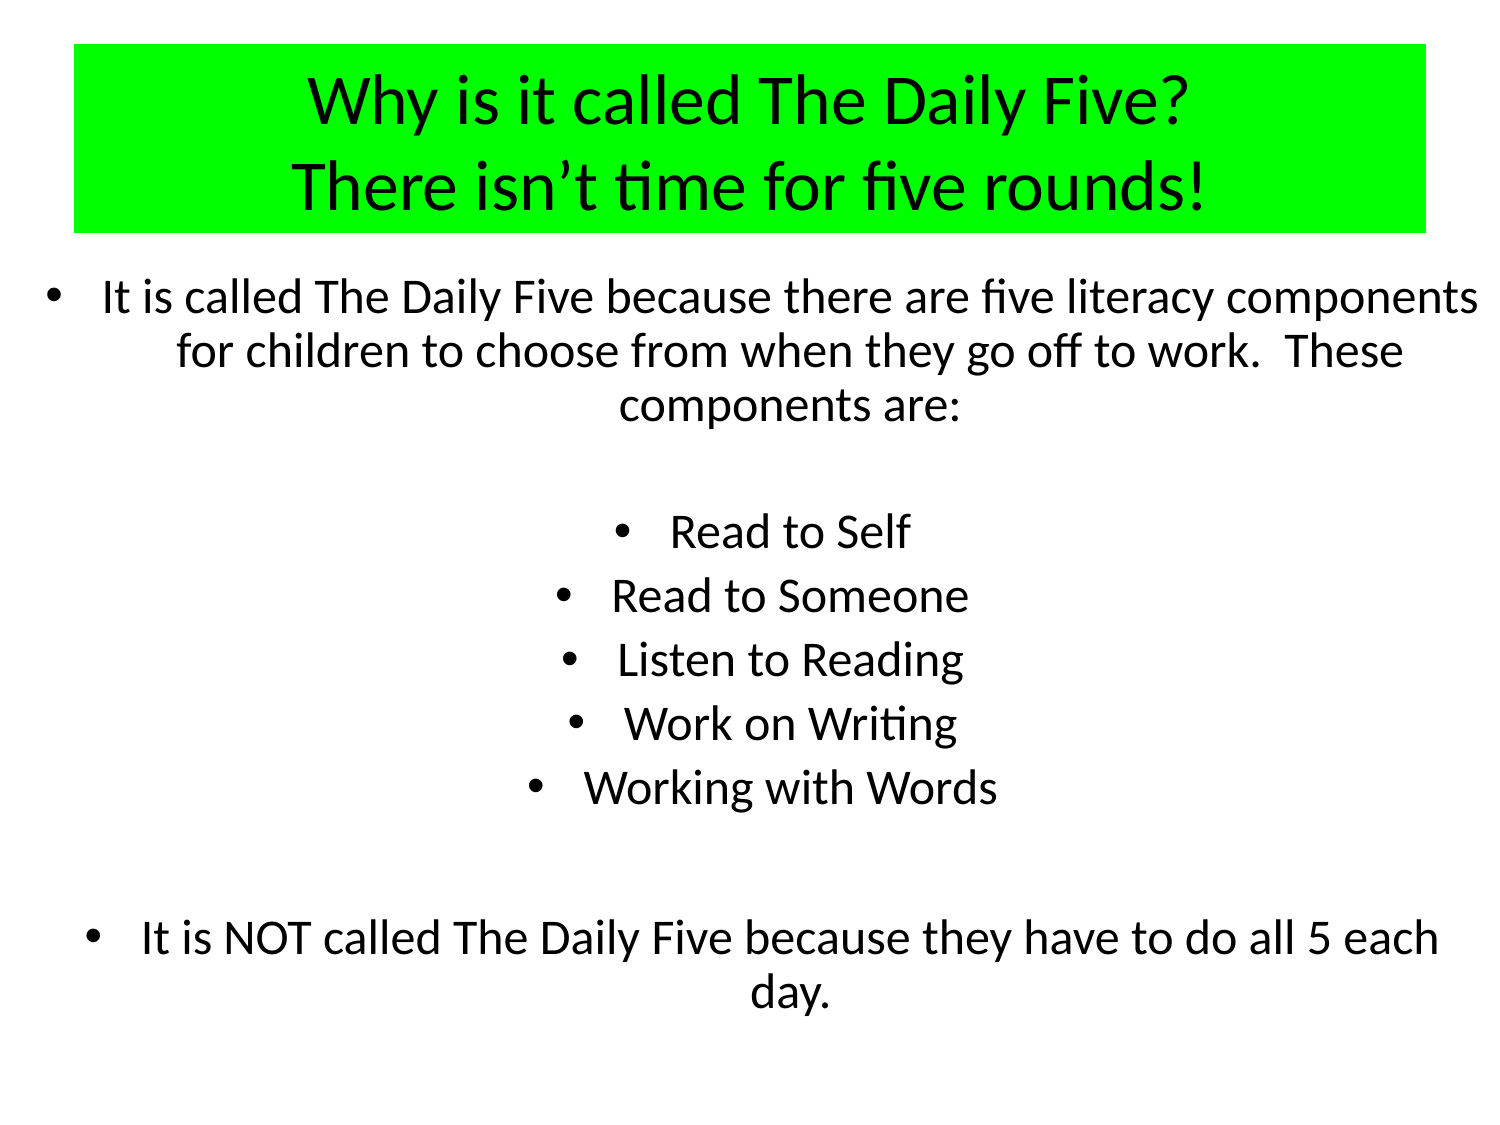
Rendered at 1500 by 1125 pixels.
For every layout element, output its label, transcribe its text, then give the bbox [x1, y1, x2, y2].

title Why is it called The Daily Five? There isn’t time for five rounds! [74, 44, 1426, 233]
list It is called The Daily Five because there are five literacy components for children to choose from when they go off to work. These components are: Read to Self Read to Someone Listen to Reading Work on Writing Working with Words It is NOT called The Daily Five because they have to do all 5 each day. [24, 262, 1500, 1088]
